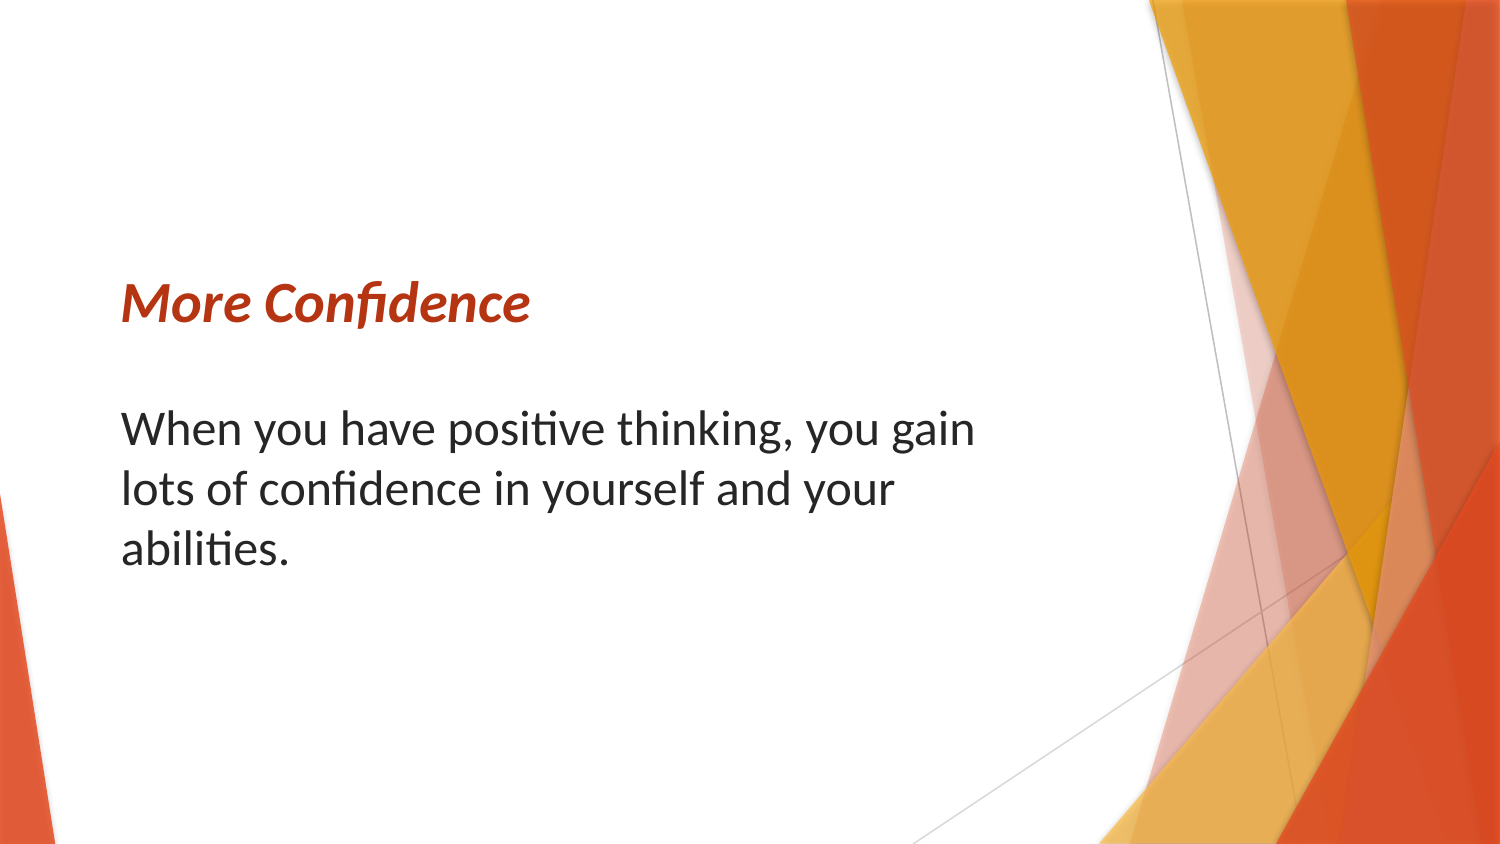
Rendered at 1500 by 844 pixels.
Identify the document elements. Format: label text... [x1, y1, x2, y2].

list When you have positive thinking, you gain lots of confidence in yourself and your abilities. [105, 388, 1033, 647]
title More Confidence [105, 256, 1164, 356]
